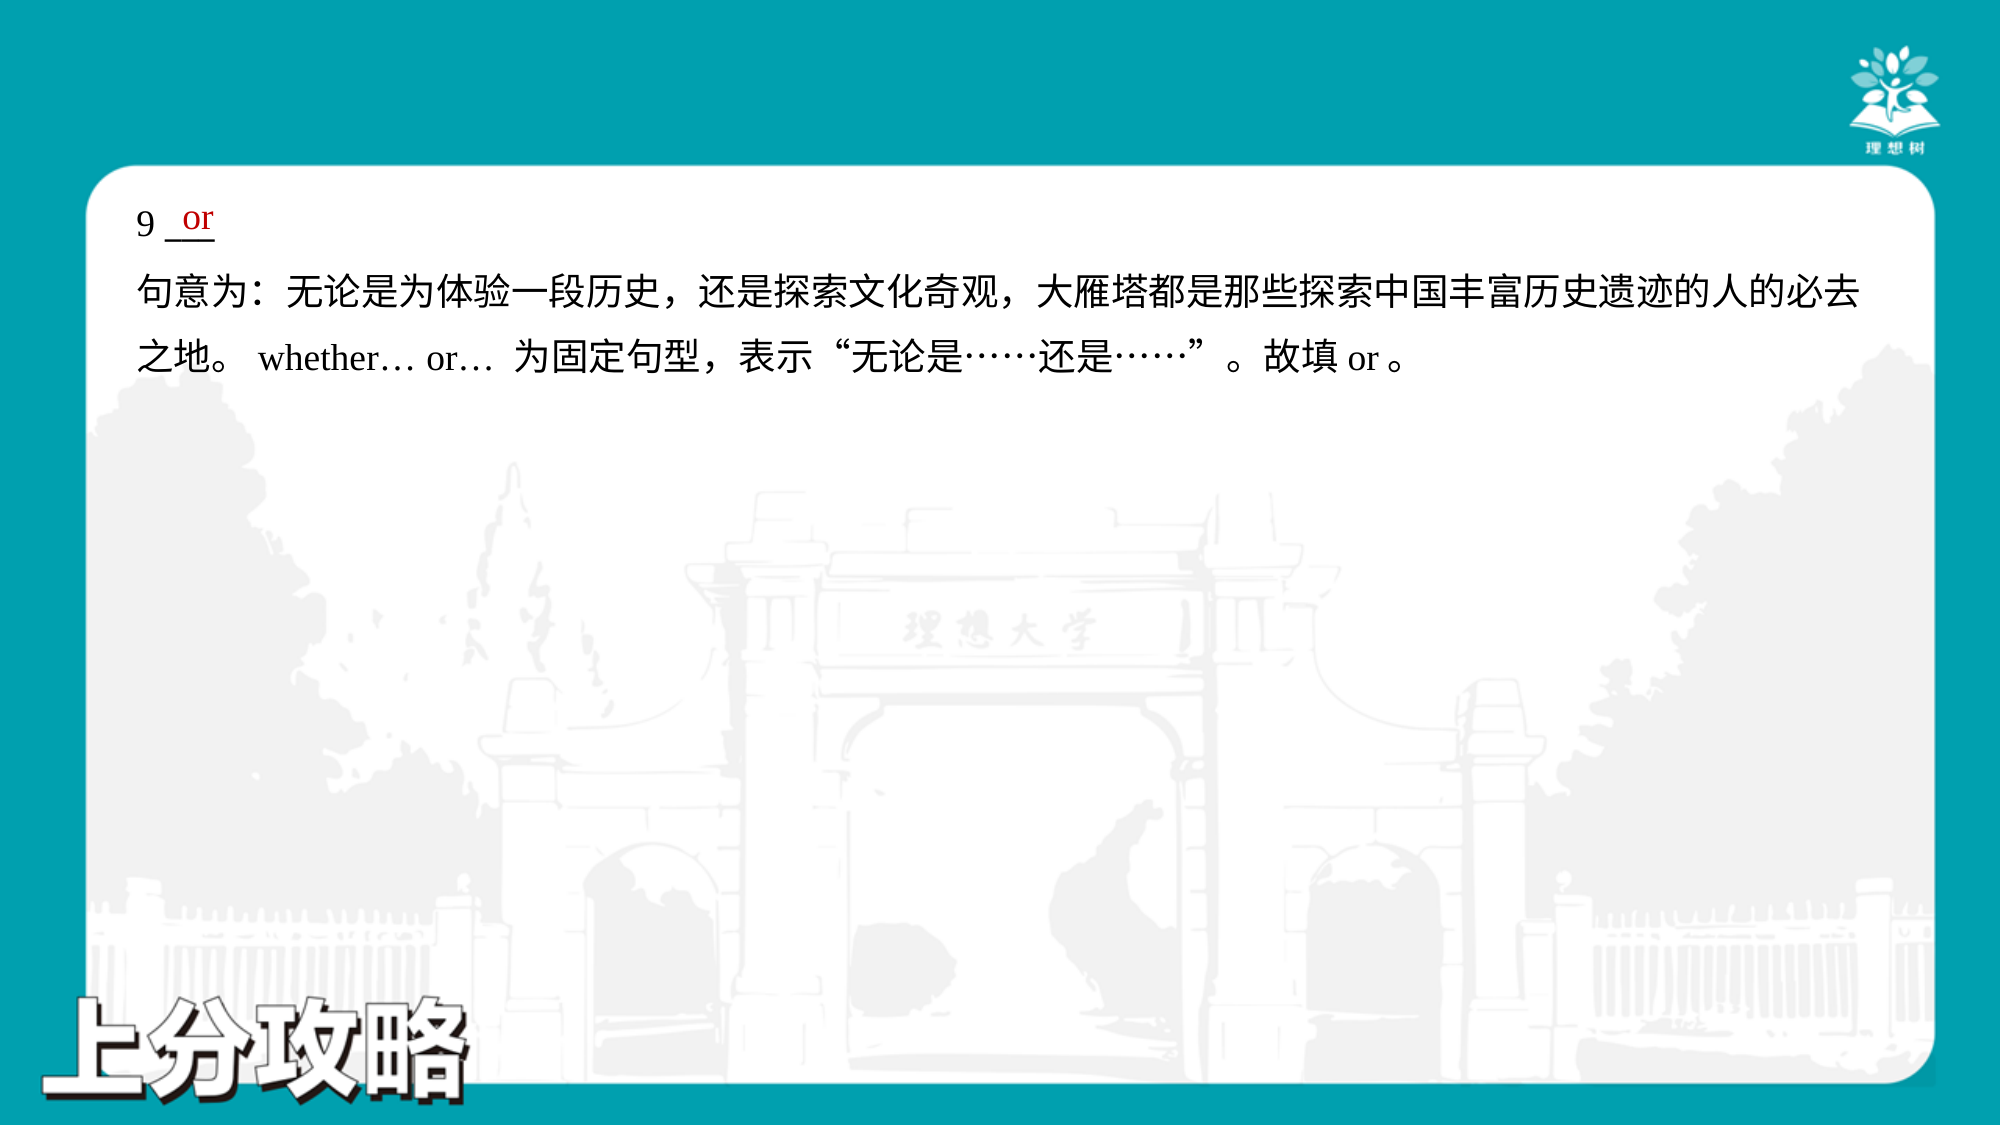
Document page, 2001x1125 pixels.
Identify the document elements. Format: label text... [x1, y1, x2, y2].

text_box 句意为：无论是为体验一段历史，还是探索文化奇观，大雁塔都是那些探索中国丰富历史遗迹的人的必去 之地。whether… or… 为固定句型，表示“无论是……还是……”。故填or。 [136, 244, 1865, 371]
text_box or [168, 170, 228, 230]
text_box 9 ___ [136, 176, 1865, 237]
picture [0, 0, 2000, 1125]
